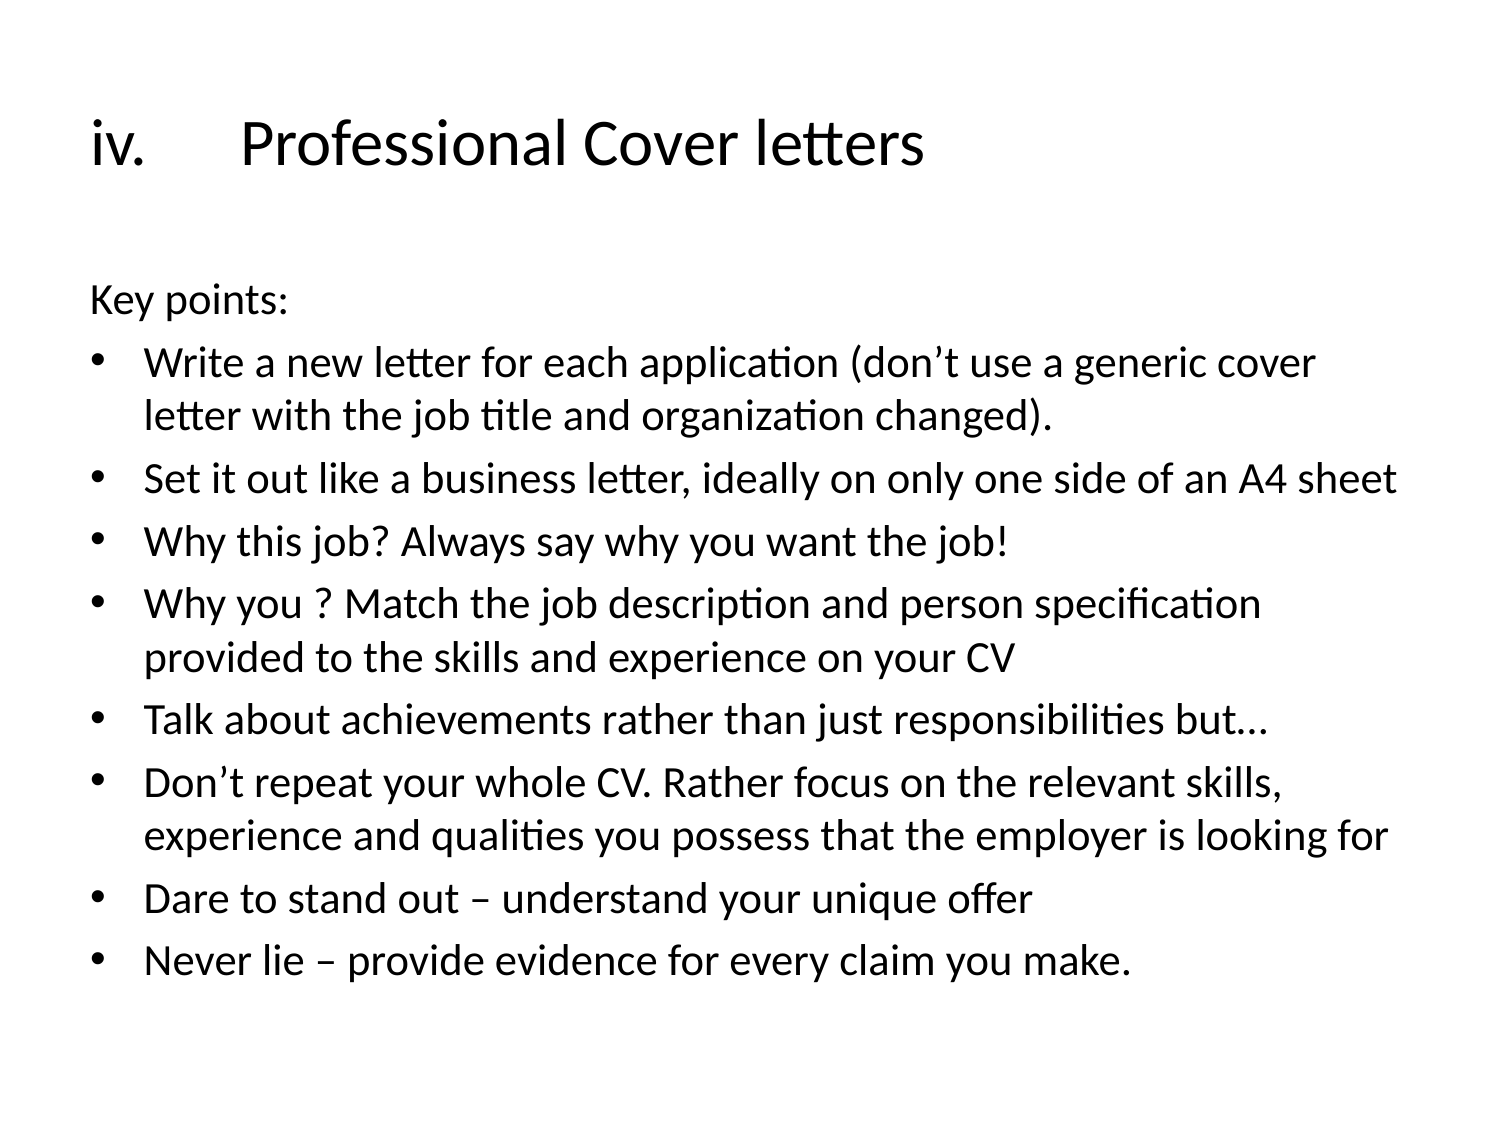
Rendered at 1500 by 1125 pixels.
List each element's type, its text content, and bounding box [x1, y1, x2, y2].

list Key points: Write a new letter for each application (don’t use a generic cover letter with the job title and organization changed). Set it out like a business letter, ideally on only one side of an A4 sheet Why this job? Always say why you want the job! Why you ? Match the job description and person specification provided to the skills and experience on your CV Talk about achievements rather than just responsibilities but… Don’t repeat your whole CV. Rather focus on the relevant skills, experience and qualities you possess that the employer is looking for Dare to stand out – understand your unique offer Never lie – provide evidence for every claim you make. [75, 262, 1425, 1005]
title iv. Professional Cover letters [75, 45, 1425, 233]
